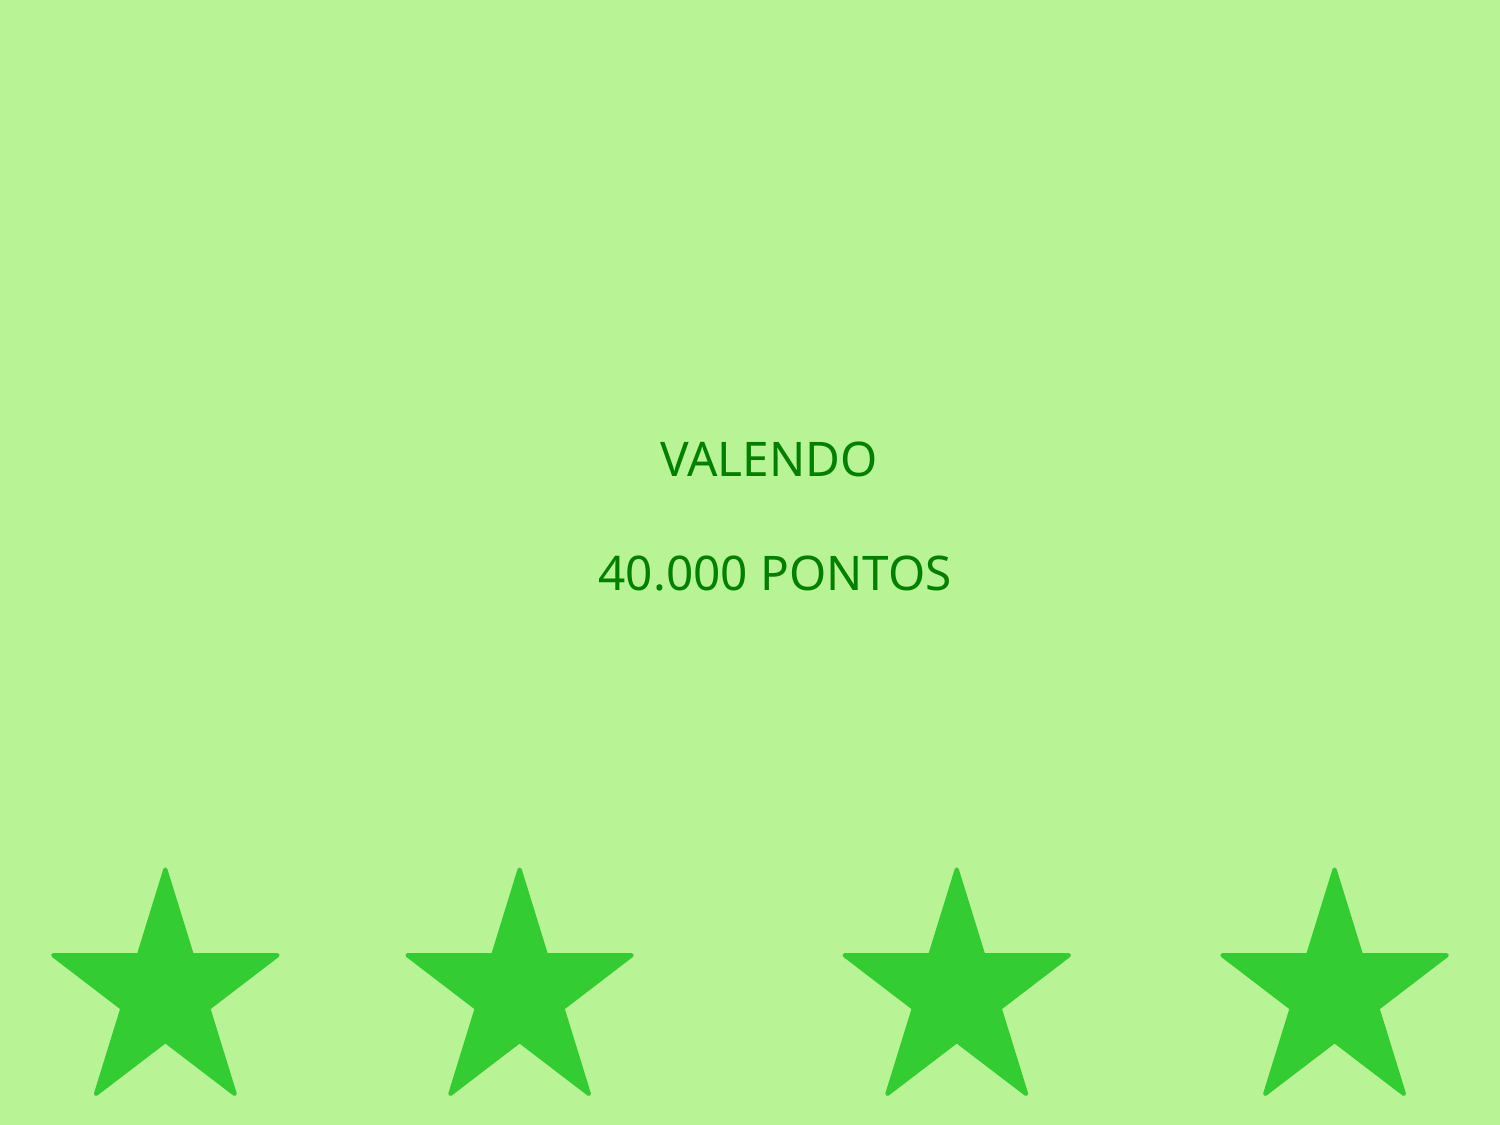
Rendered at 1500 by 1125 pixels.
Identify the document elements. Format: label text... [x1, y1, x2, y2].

text_box [51, 867, 280, 1096]
title VALENDO 40.000 PONTOS [100, 420, 1451, 609]
text_box [842, 867, 1071, 1096]
text_box [405, 867, 634, 1096]
text_box [1220, 867, 1449, 1096]
